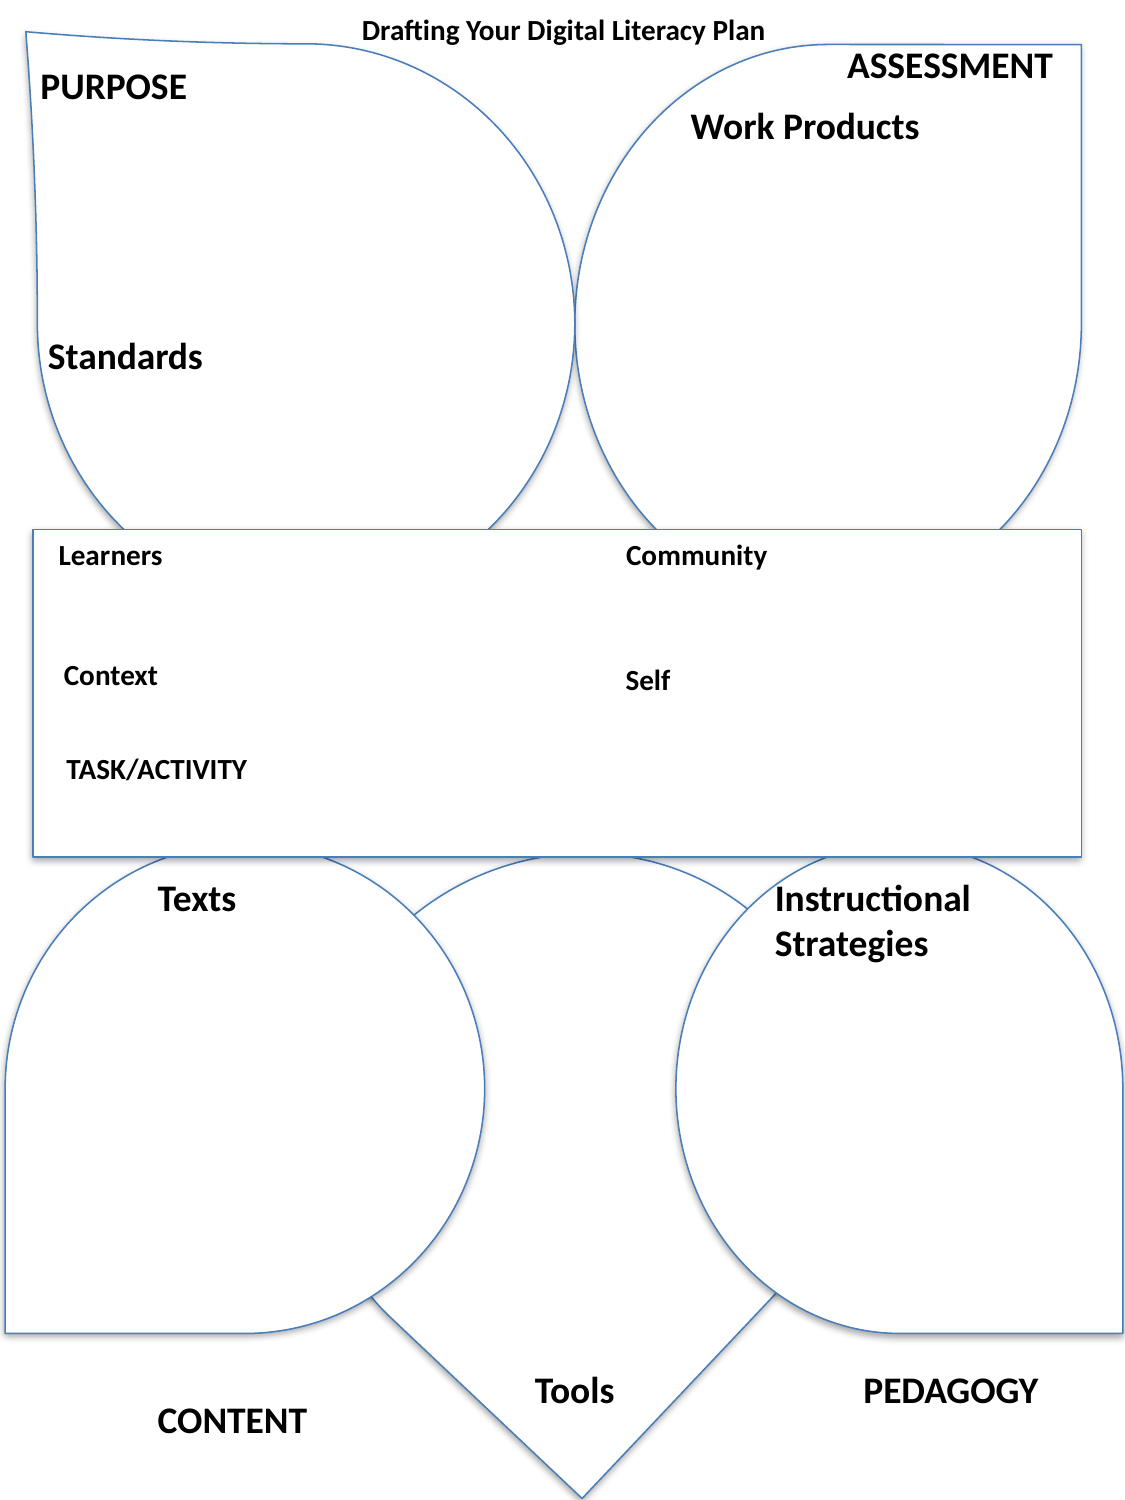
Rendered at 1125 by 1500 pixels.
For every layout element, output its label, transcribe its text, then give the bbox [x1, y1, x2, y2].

text_box Context [48, 648, 217, 699]
text_box PEDAGOGY [848, 1358, 1068, 1419]
text_box Tools [520, 1358, 740, 1419]
text_box [1068, 43, 1083, 94]
text_box Work Products [675, 94, 1125, 155]
text_box [682, 69, 811, 94]
text_box [4, 866, 486, 1335]
text_box ASSESSMENT [811, 33, 1068, 94]
text_box [30, 69, 576, 527]
text_box [675, 872, 1124, 1335]
text_box TASK/ACTIVITY [51, 743, 305, 793]
text_box Texts [142, 866, 363, 927]
text_box PURPOSE [25, 55, 391, 115]
text_box Self [610, 654, 779, 704]
text_box Instructional Strategies [759, 866, 1006, 972]
text_box [32, 529, 1082, 858]
text_box Community [611, 529, 793, 579]
text_box Standards [33, 325, 253, 385]
text_box Learners [43, 529, 212, 579]
text_box CONTENT [142, 1388, 363, 1449]
text_box [576, 100, 1083, 527]
text_box [25, 30, 85, 55]
text_box [375, 866, 771, 1500]
title Drafting Your Digital Literacy Plan [85, 0, 1042, 69]
